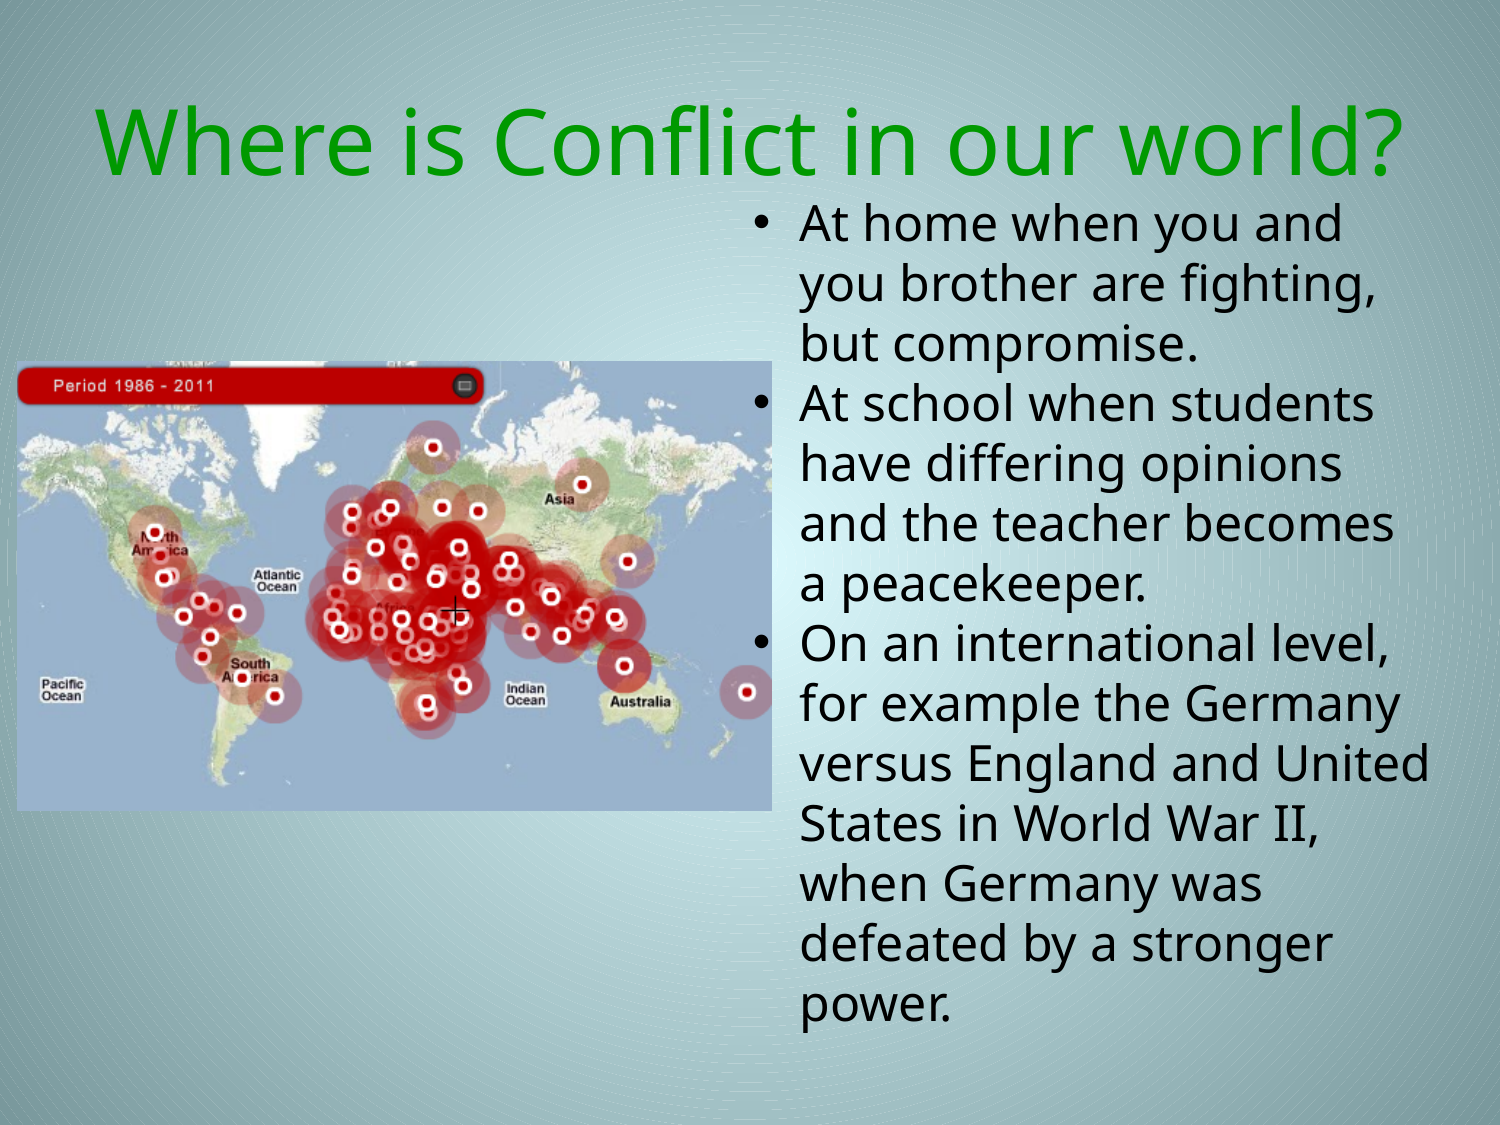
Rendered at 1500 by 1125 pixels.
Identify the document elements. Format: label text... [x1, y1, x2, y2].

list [17, 361, 772, 811]
text_box At home when you and you brother are fighting, but compromise. At school when students have differing opinions and the teacher becomes a peacekeeper. On an international level, for example the Germany versus England and United States in World War II, when Germany was defeated by a stronger power. [738, 184, 1447, 1040]
title Where is Conflict in our world? [75, 45, 1425, 233]
